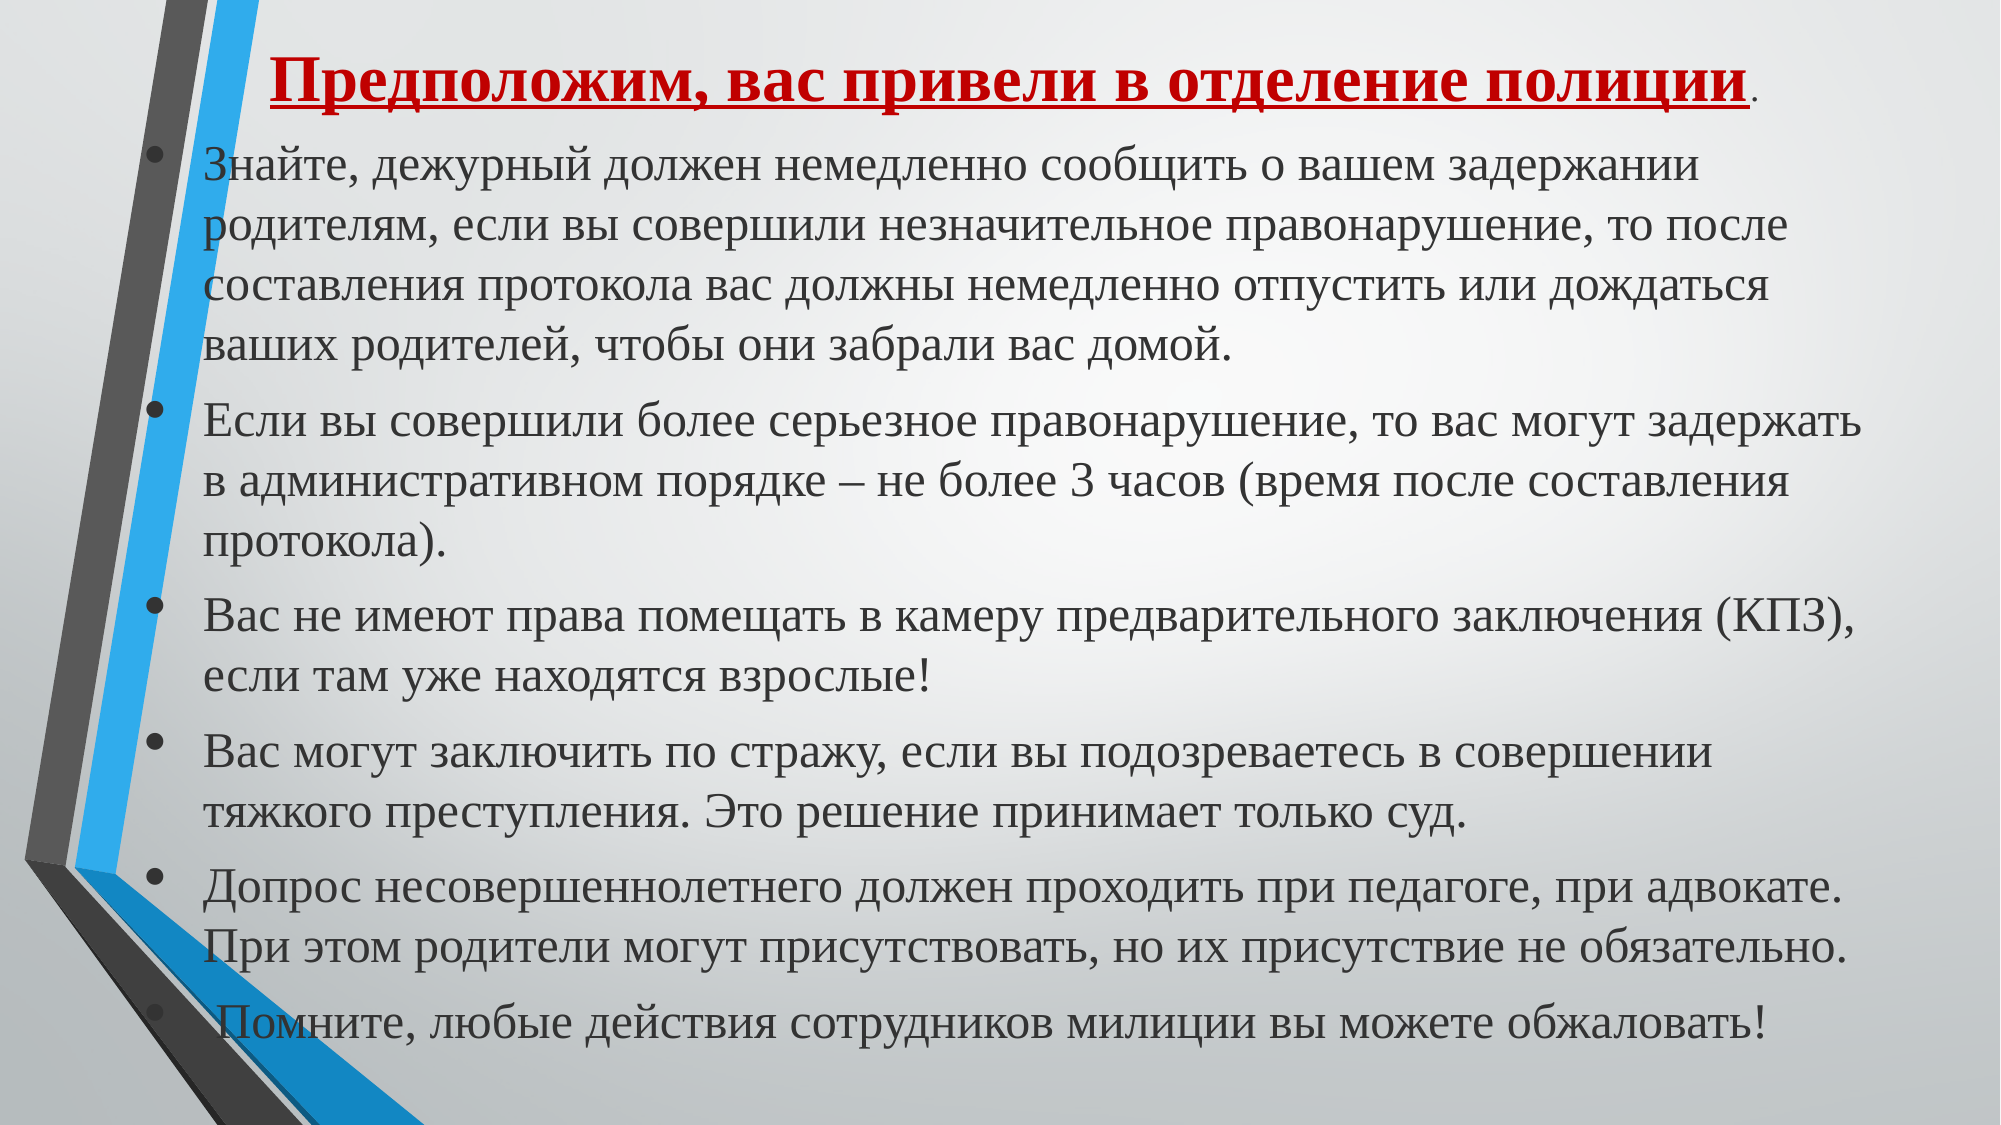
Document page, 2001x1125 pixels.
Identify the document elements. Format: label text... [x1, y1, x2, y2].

text_box Предположим, вас привели в отделение полиции. Знайте, дежурный должен немедленно сообщить о вашем задержании родителям, если вы совершили незначительное правонарушение, то после составления протокола вас должны немедленно отпустить или дождаться ваших родителей, чтобы они забрали вас домой. Если вы совершили более серьезное правонарушение, то вас могут задержать в административном порядке – не более 3 часов (время после составления протокола). Вас не имеют права помещать в камеру предварительного заключения (КПЗ), если там уже находятся взрослые! Вас могут заключить по стражу, если вы подозреваетесь в совершении тяжкого преступления. Это решение принимает только суд. Допрос несовершеннолетнего должен проходить при педагоге, при адвокате. При этом родители могут присутствовать, но их присутствие не обязательно. Помните, любые действия сотрудников милиции вы можете обжаловать! [131, 27, 1898, 1056]
